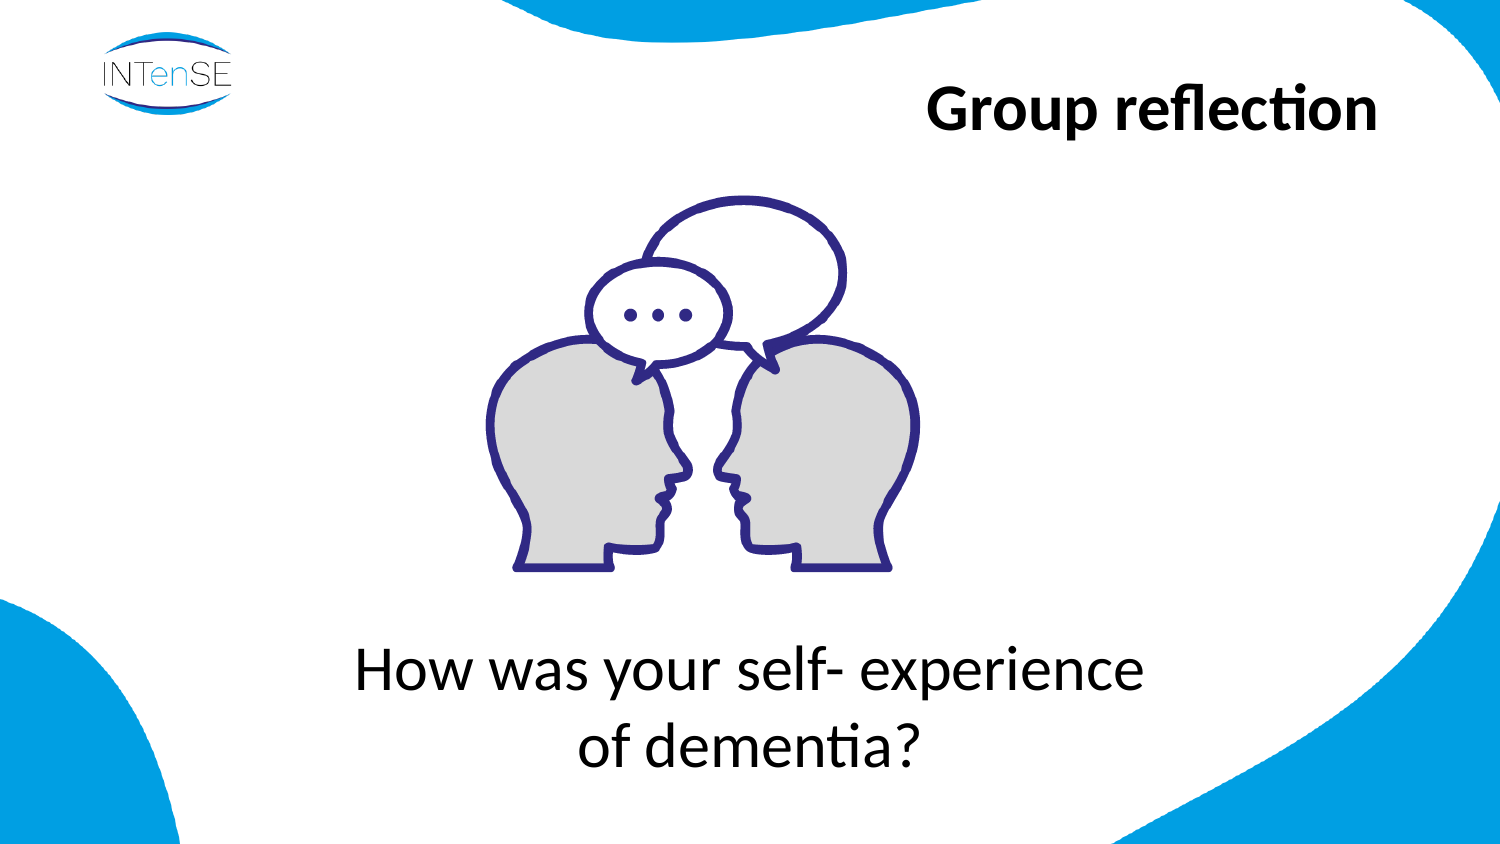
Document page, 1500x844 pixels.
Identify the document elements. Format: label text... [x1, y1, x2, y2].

picture [0, 0, 1500, 844]
title Group reflection [277, 56, 1425, 197]
list How was your self- experience of dementia? [324, 618, 1175, 844]
